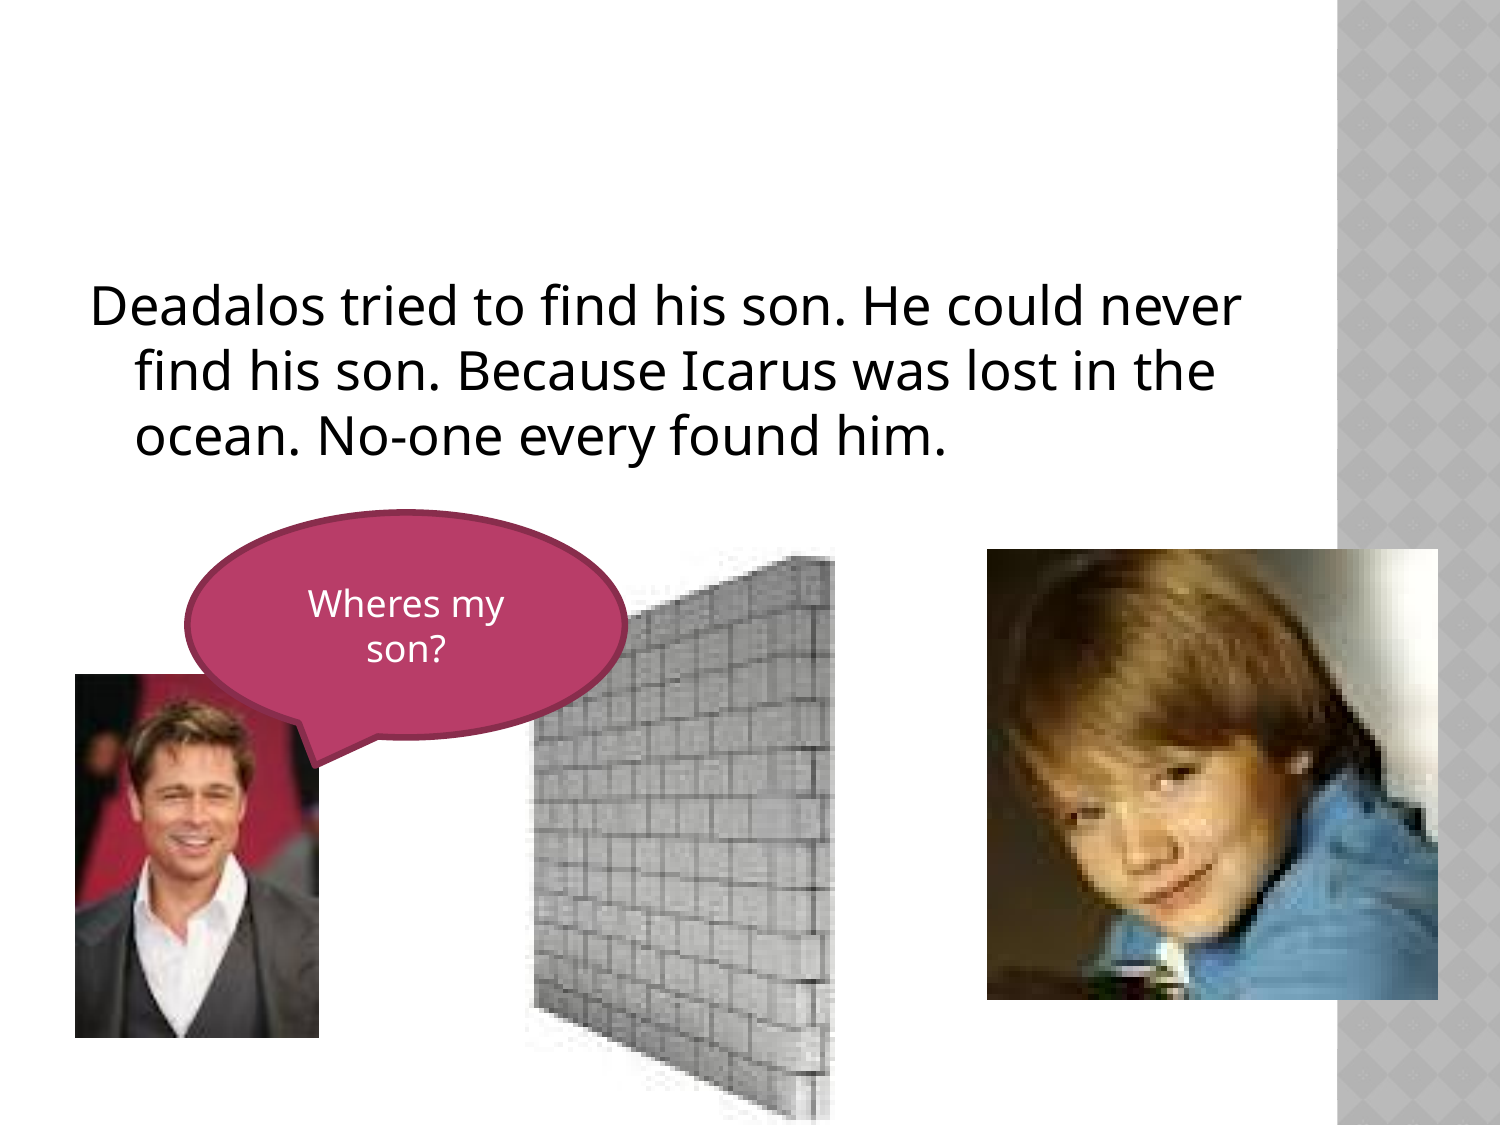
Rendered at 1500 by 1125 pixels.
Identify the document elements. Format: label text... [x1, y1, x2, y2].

picture [987, 549, 1438, 1001]
picture [524, 547, 851, 1125]
list Deadalos tried to find his son. He could never find his son. Because Icarus was lost in the ocean. No-one every found him. [75, 264, 1263, 1059]
text_box Wheres my son? [184, 509, 568, 765]
picture [74, 674, 319, 1038]
